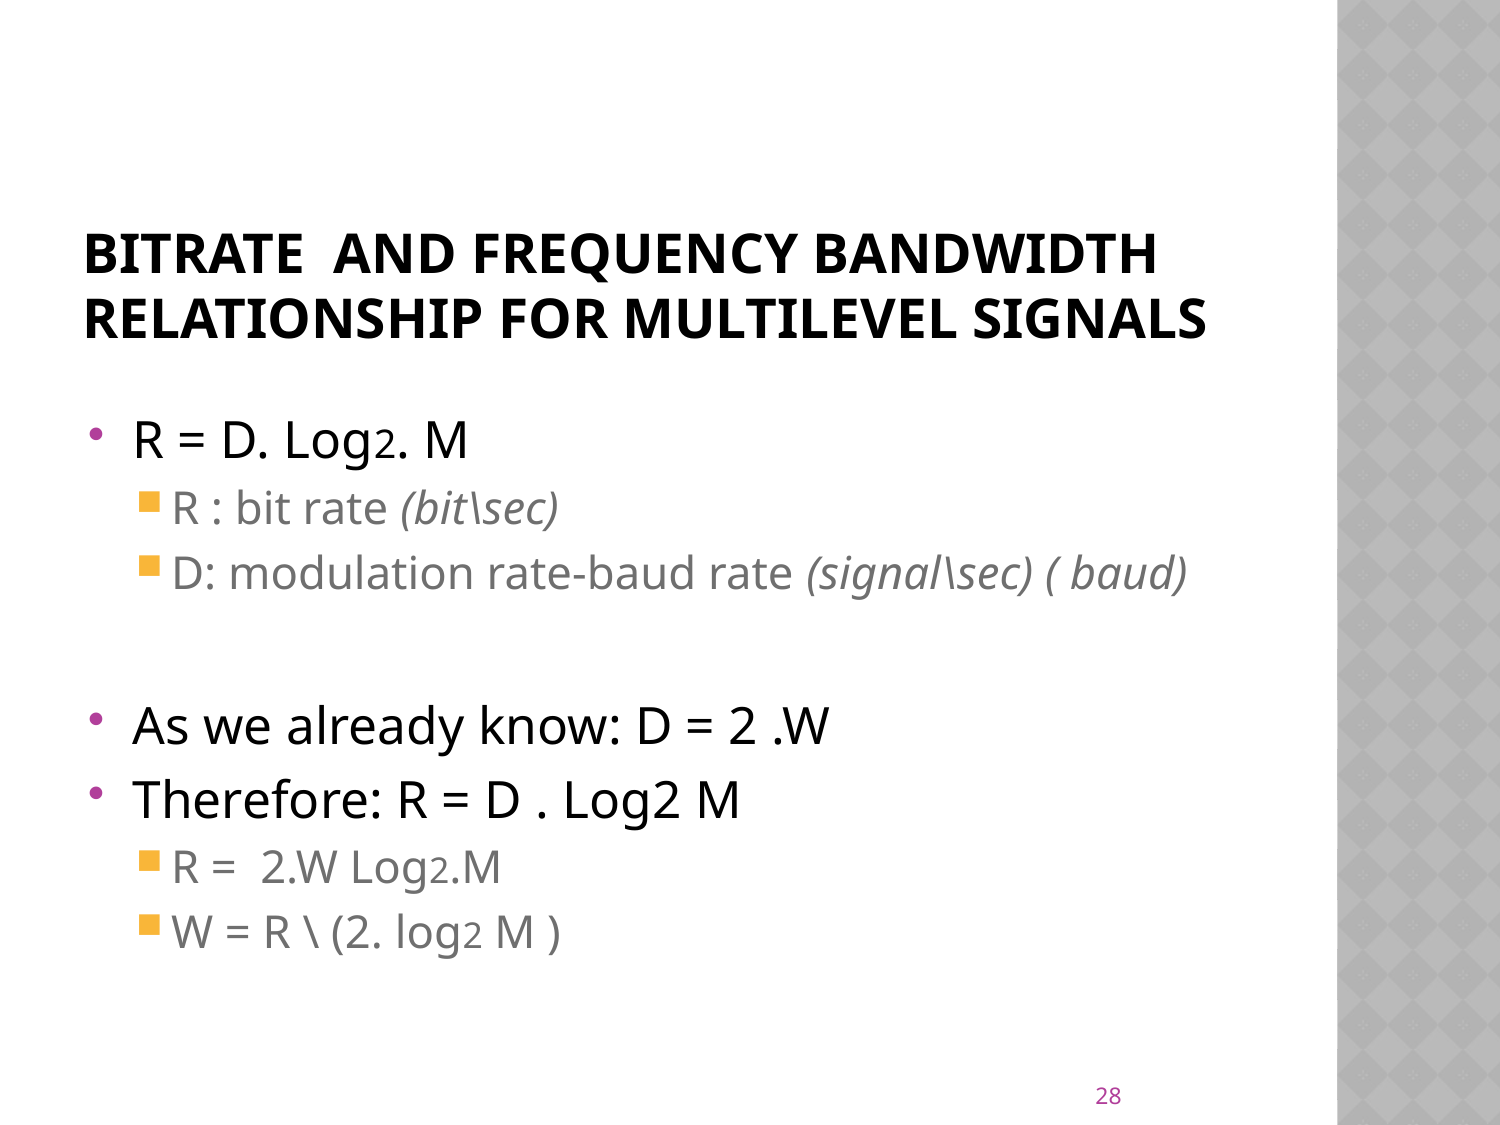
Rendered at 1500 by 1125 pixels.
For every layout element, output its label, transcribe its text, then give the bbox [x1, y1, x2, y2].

title Bitrate and frequency bandwidth relationship for multilevel signals [75, 162, 1263, 350]
slide_number 28 [1025, 1075, 1122, 1113]
list R = D. Log2. M R : bit rate (bit\sec) D: modulation rate-baud rate (signal\sec) ( baud) As we already know: D = 2 .W Therefore: R = D . Log2 M R = 2.W Log2.M W = R \ (2. log2 M ) [75, 399, 1263, 972]
